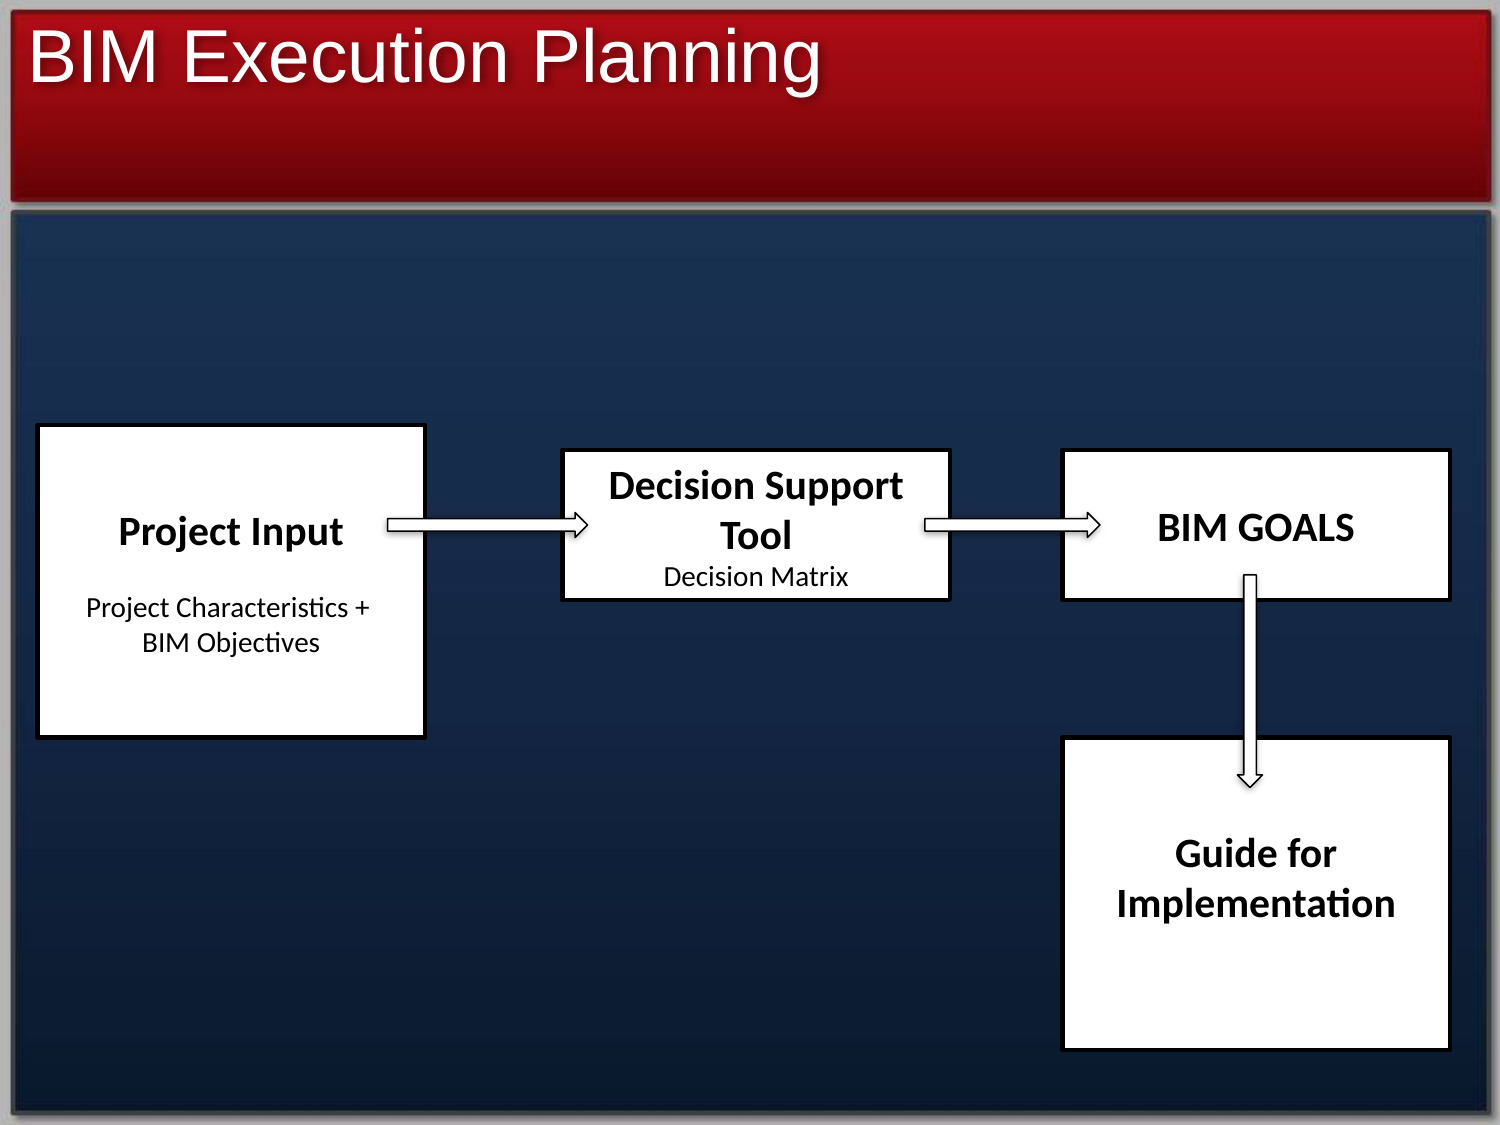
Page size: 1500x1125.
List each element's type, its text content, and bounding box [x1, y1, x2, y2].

text_box [1236, 574, 1264, 788]
text_box [386, 511, 589, 539]
text_box BIM GOALS [1060, 448, 1452, 602]
text_box Decision Support Tool Decision Matrix [560, 448, 952, 602]
text_box [924, 511, 1101, 539]
text_box Guide for Implementation [1060, 735, 1452, 1052]
text_box Project Input Project Characteristics + BIM Objectives [35, 423, 427, 740]
picture [0, 0, 1500, 1125]
text_box BIM Execution Planning [12, 0, 1013, 105]
